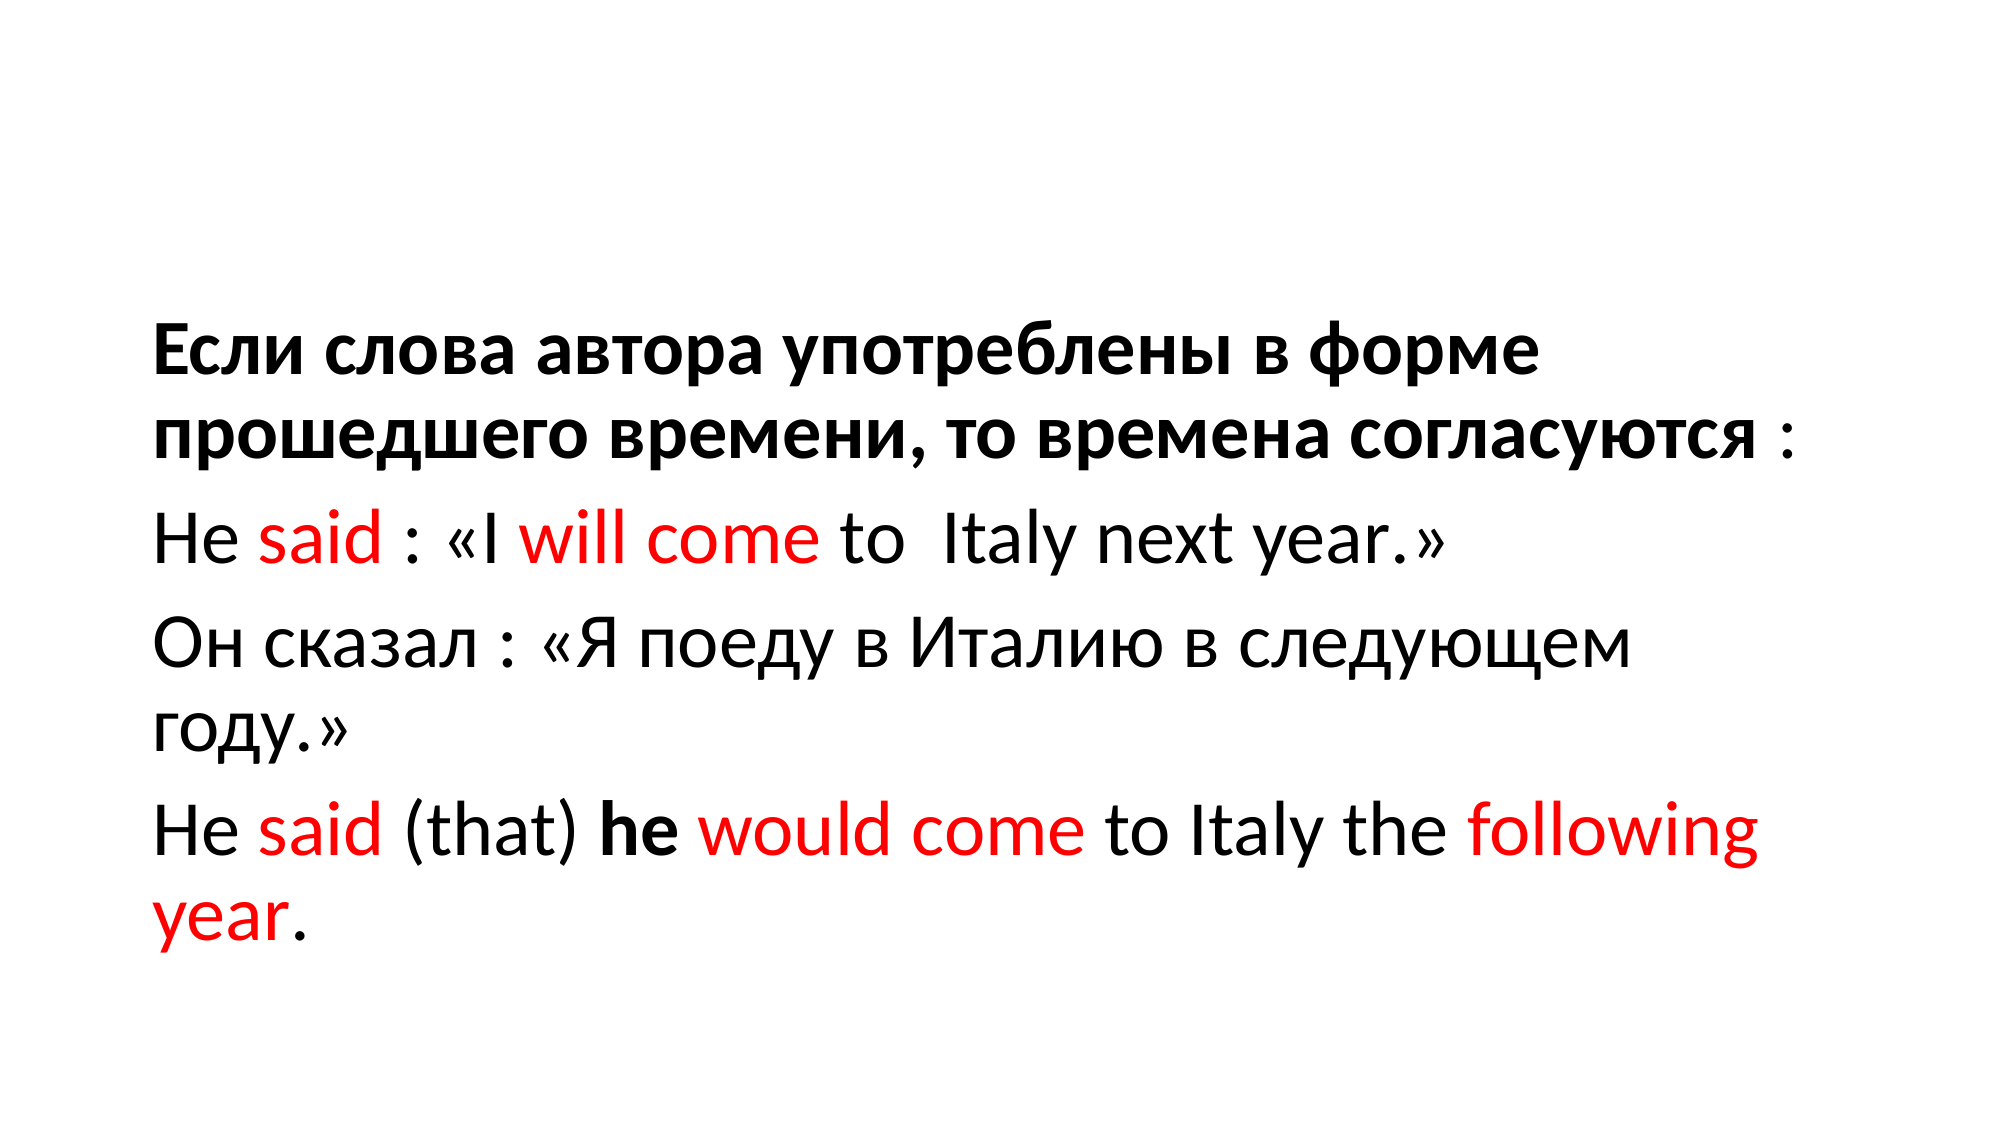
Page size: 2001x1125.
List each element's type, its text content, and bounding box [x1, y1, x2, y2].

list Если слова автора употреблены в форме прошедшего времени, то времена согласуются : He said : «I will come to Italy next year.» Он сказал : «Я поеду в Италию в следующем году.» He said (that) he would come to Italy the following year. [137, 299, 1863, 1014]
